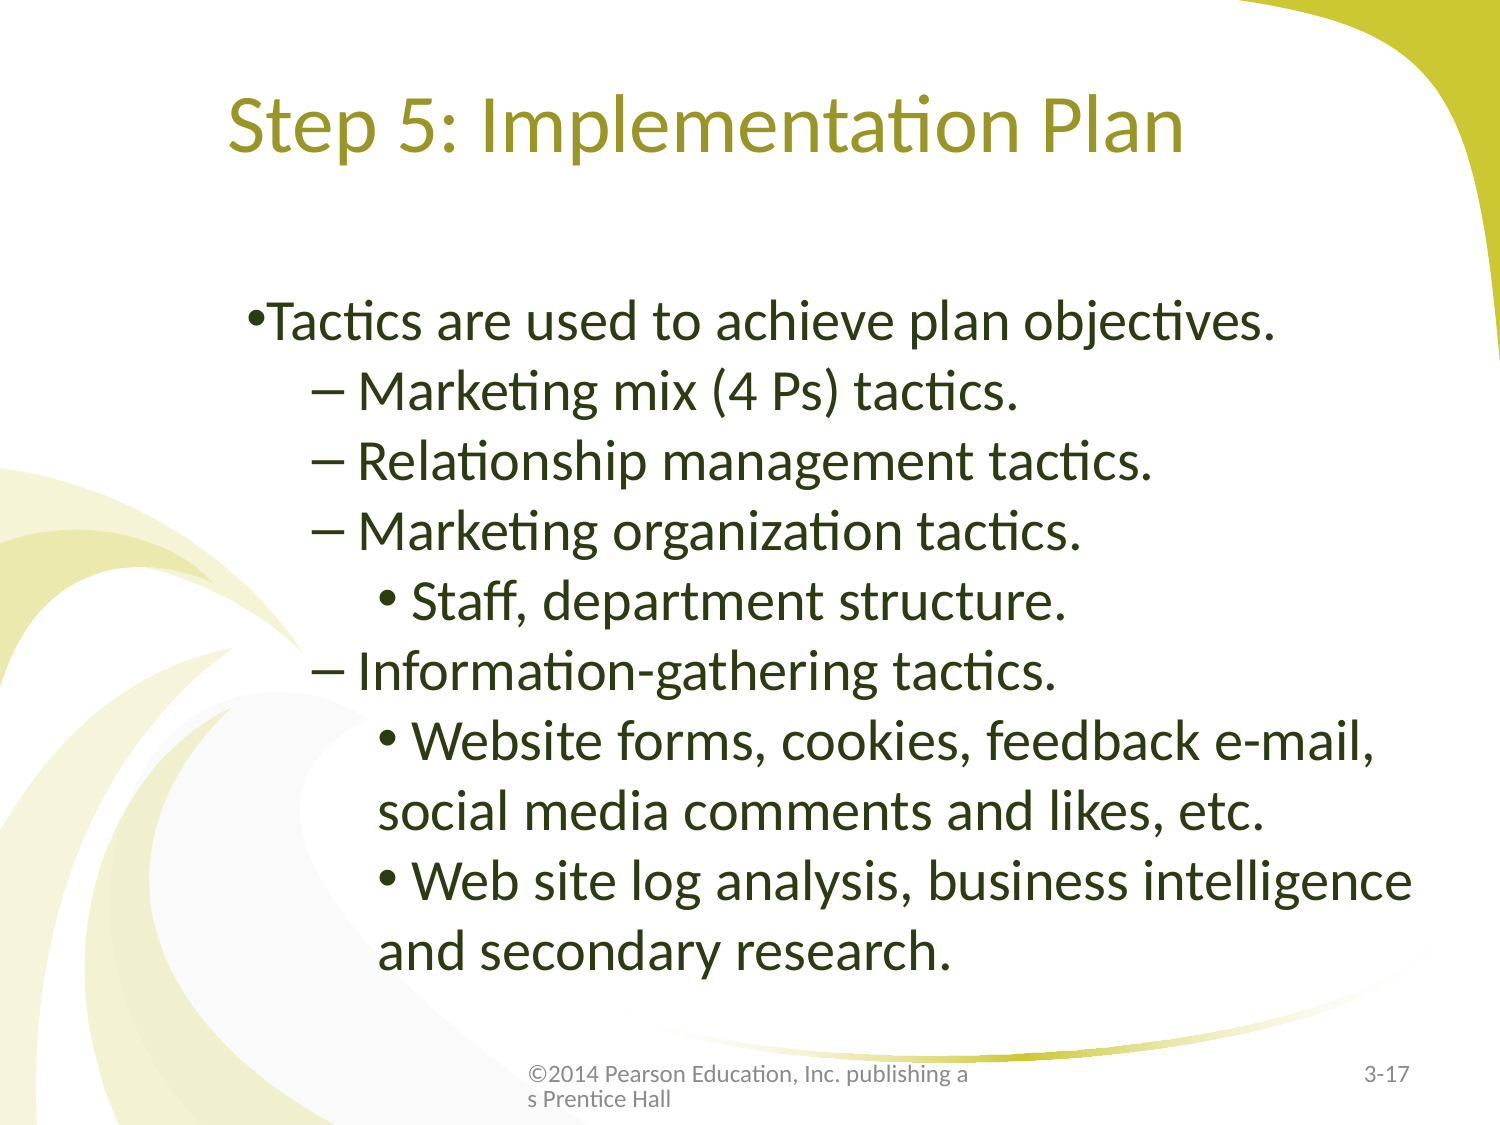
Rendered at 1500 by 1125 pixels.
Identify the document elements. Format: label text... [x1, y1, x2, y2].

slide_number 3-17 [1074, 1042, 1425, 1103]
title Step 5: Implementation Plan [212, 37, 1438, 200]
footer ©2014 Pearson Education, Inc. publishing as Prentice Hall [512, 1042, 988, 1103]
list Tactics are used to achieve plan objectives. Marketing mix (4 Ps) tactics. Relationship management tactics. Marketing organization tactics. Staff, department structure. Information-gathering tactics. Website forms, cookies, feedback e-mail, social media comments and likes, etc. Web site log analysis, business intelligence and secondary research. [174, 275, 1500, 1000]
